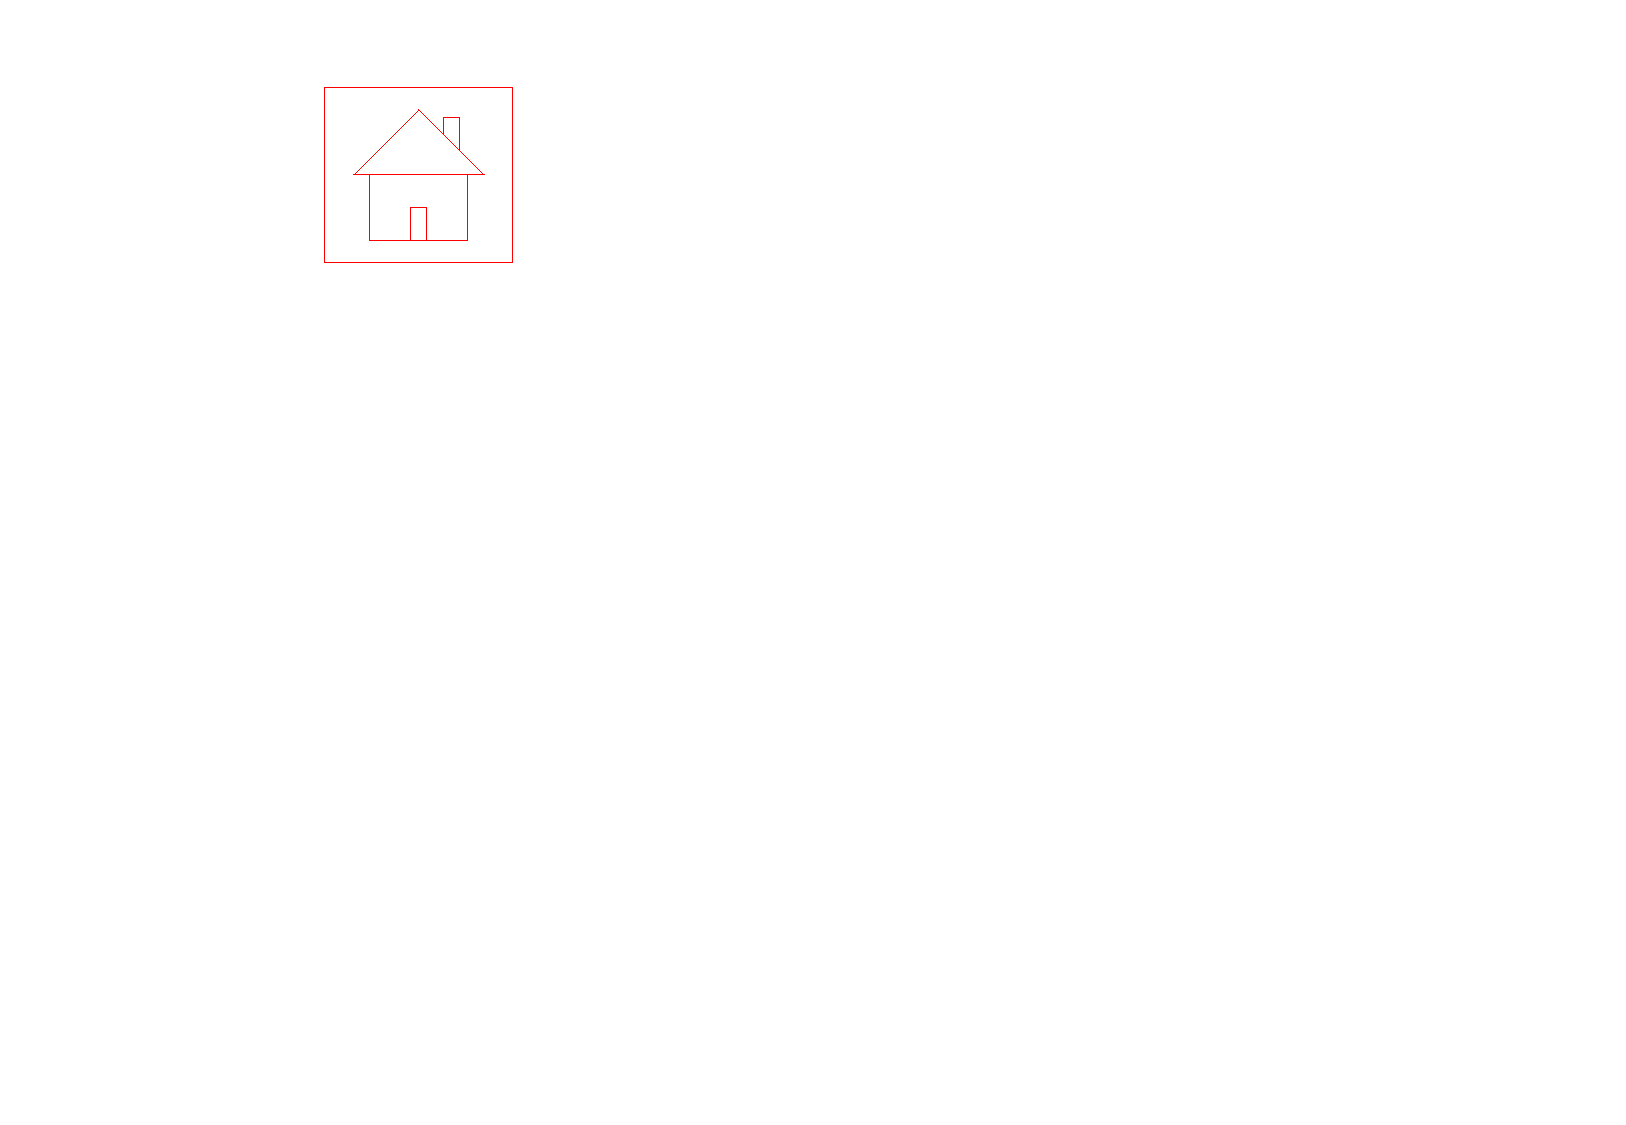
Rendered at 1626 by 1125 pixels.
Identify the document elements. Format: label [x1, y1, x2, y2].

text_box [324, 87, 513, 263]
